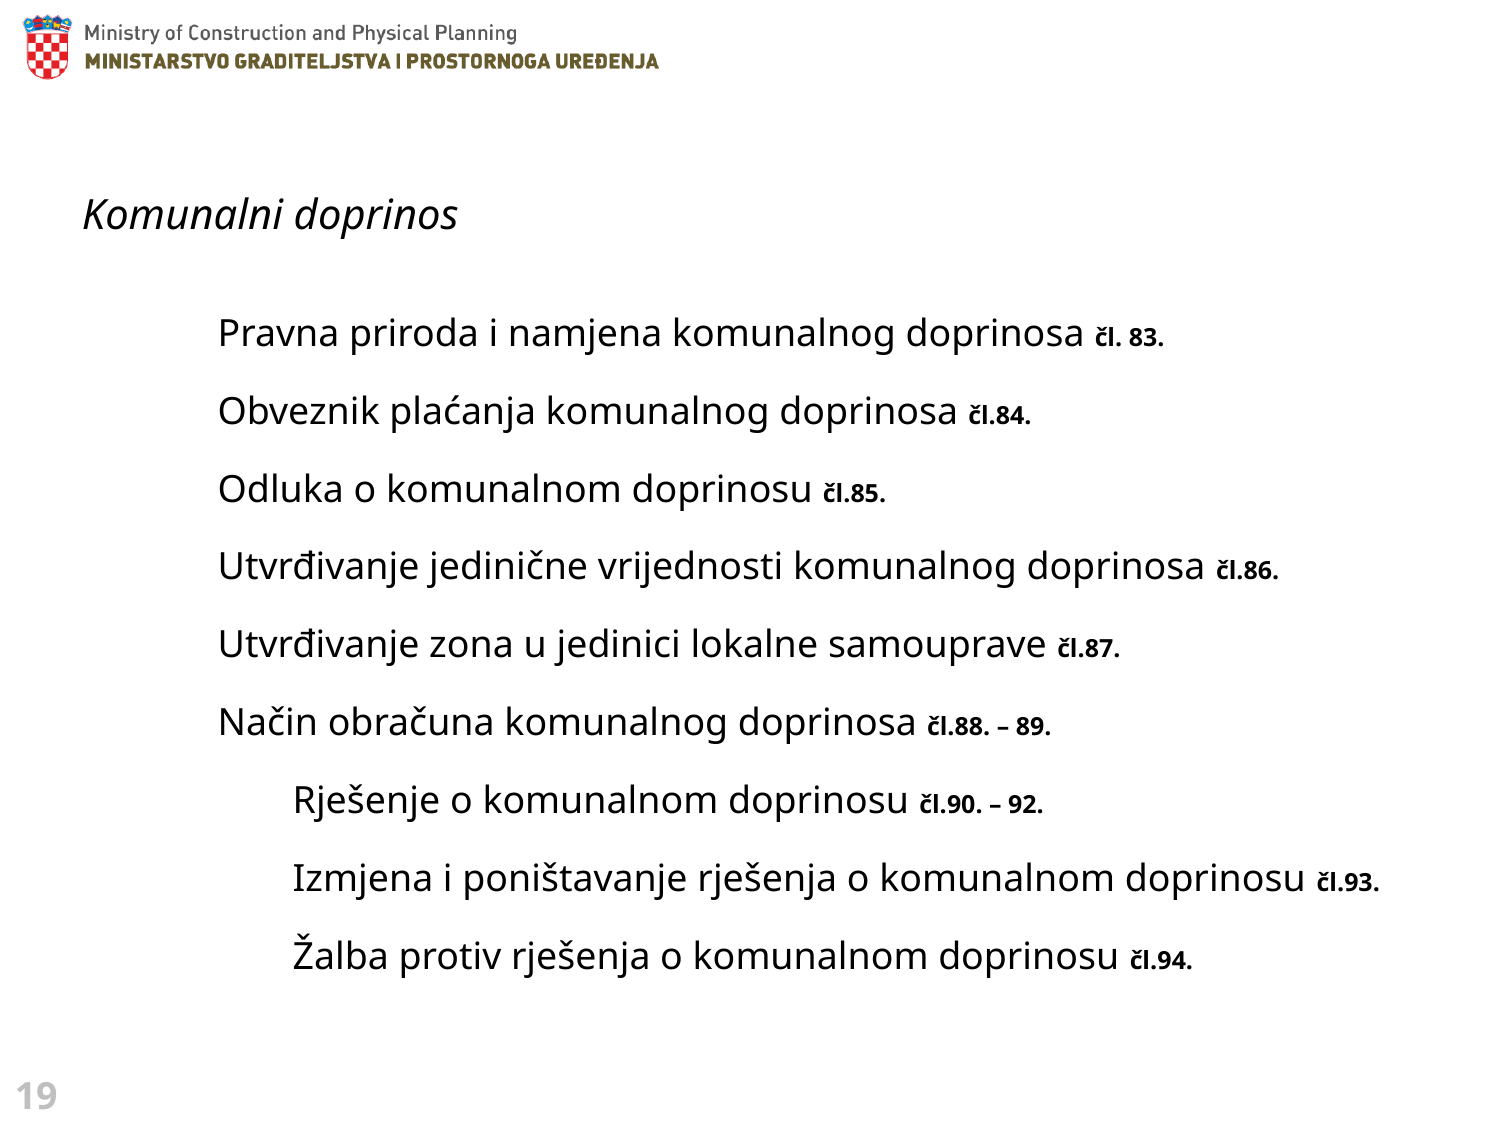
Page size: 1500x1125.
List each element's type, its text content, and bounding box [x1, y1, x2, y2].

text_box Komunalni doprinos Pravna priroda i namjena komunalnog doprinosa čl. 83. Obveznik plaćanja komunalnog doprinosa čl.84. Odluka o komunalnom doprinosu čl.85. Utvrđivanje jedinične vrijednosti komunalnog doprinosa čl.86. Utvrđivanje zona u jedinici lokalne samouprave čl.87. Način obračuna komunalnog doprinosa čl.88. – 89. Rješenje o komunalnom doprinosu čl.90. – 92. Izmjena i poništavanje rješenja o komunalnom doprinosu čl.93. Žalba protiv rješenja o komunalnom doprinosu čl.94. [52, 186, 1444, 1038]
picture [0, 0, 689, 100]
text_box 19 [0, 1064, 184, 1125]
